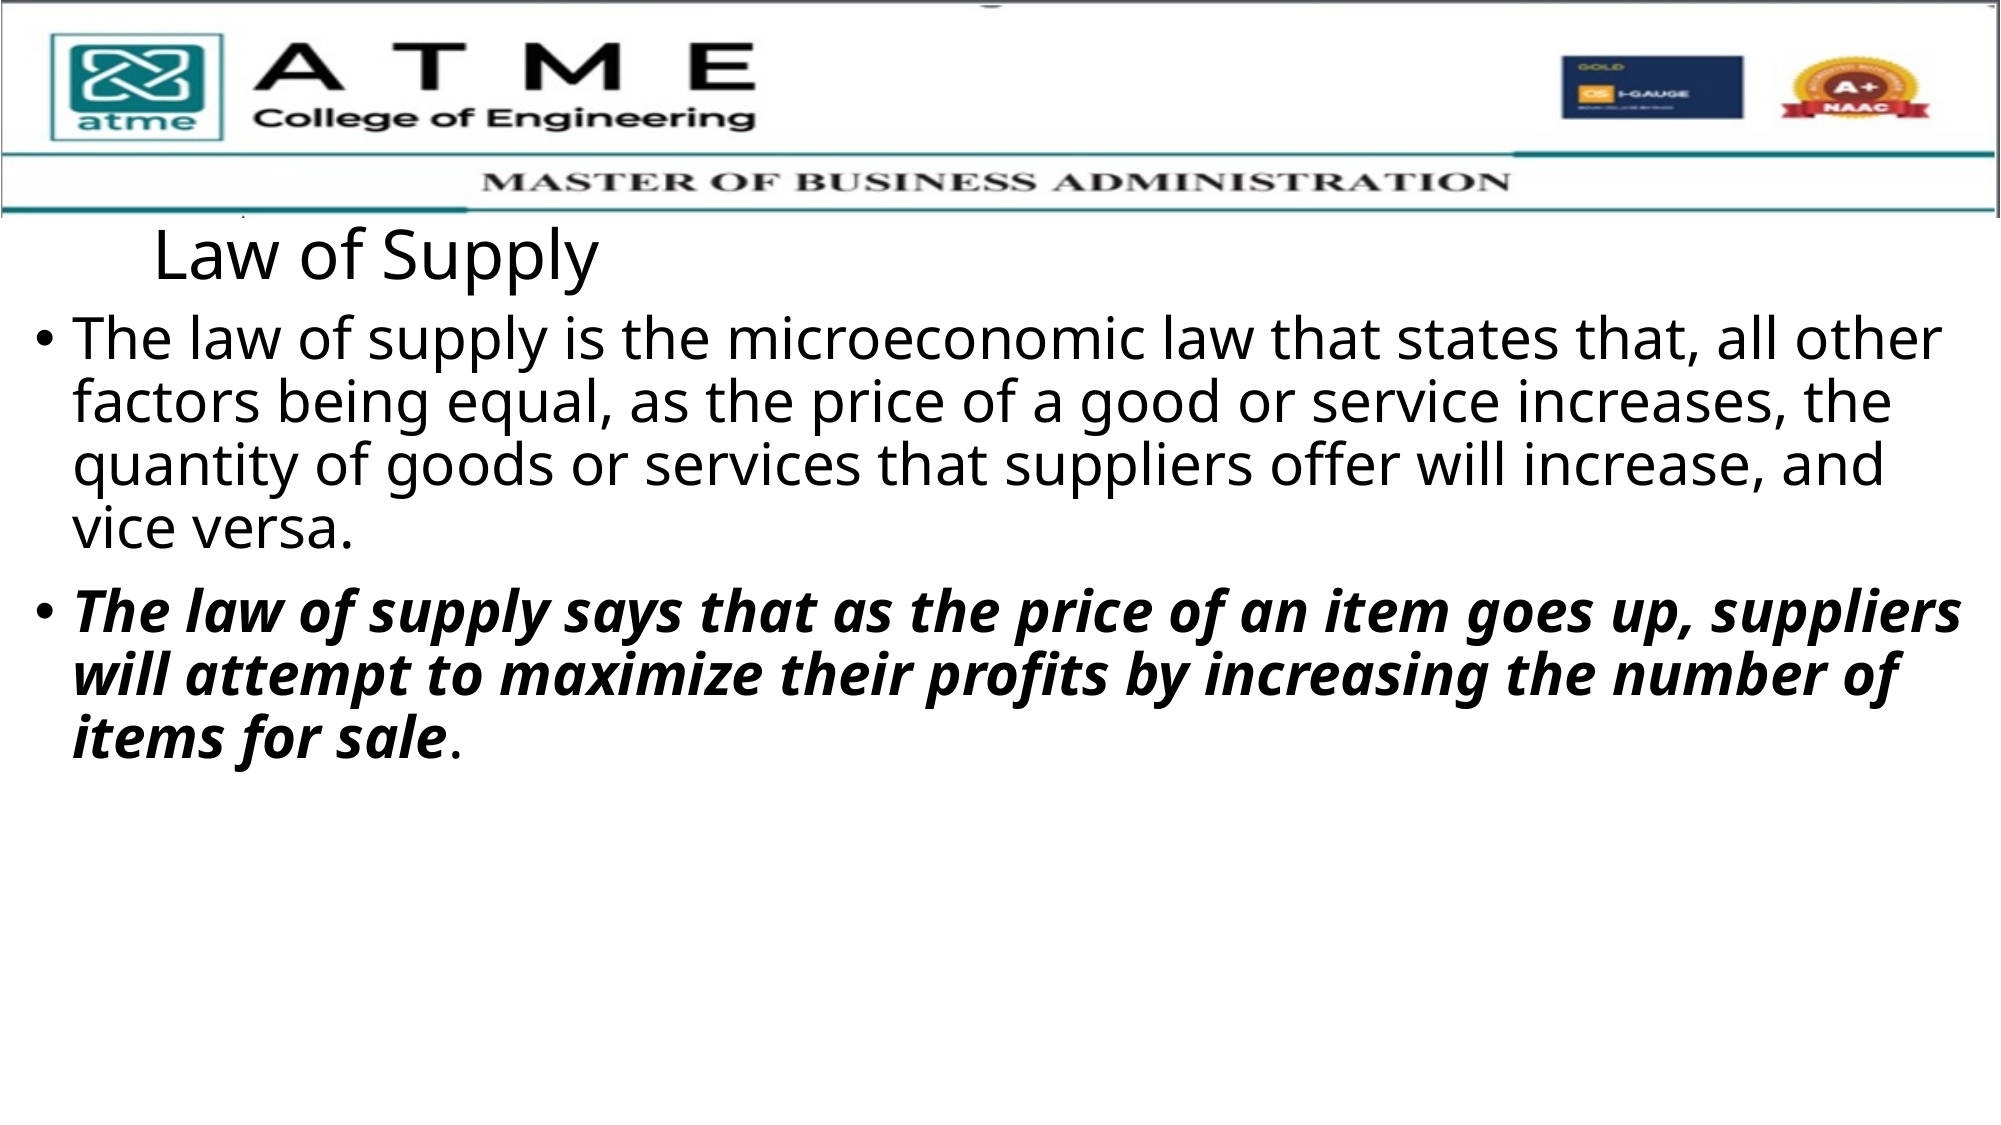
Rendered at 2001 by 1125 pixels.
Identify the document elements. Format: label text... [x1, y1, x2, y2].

list The law of supply is the microeconomic law that states that, all other factors being equal, as the price of a good or service increases, the quantity of goods or services that suppliers offer will increase, and vice versa. The law of supply says that as the price of an item goes up, suppliers will attempt to maximize their profits by increasing the number of items for sale. [19, 301, 1983, 1104]
title Law of Supply [137, 212, 1863, 301]
picture [1, 0, 2000, 218]
